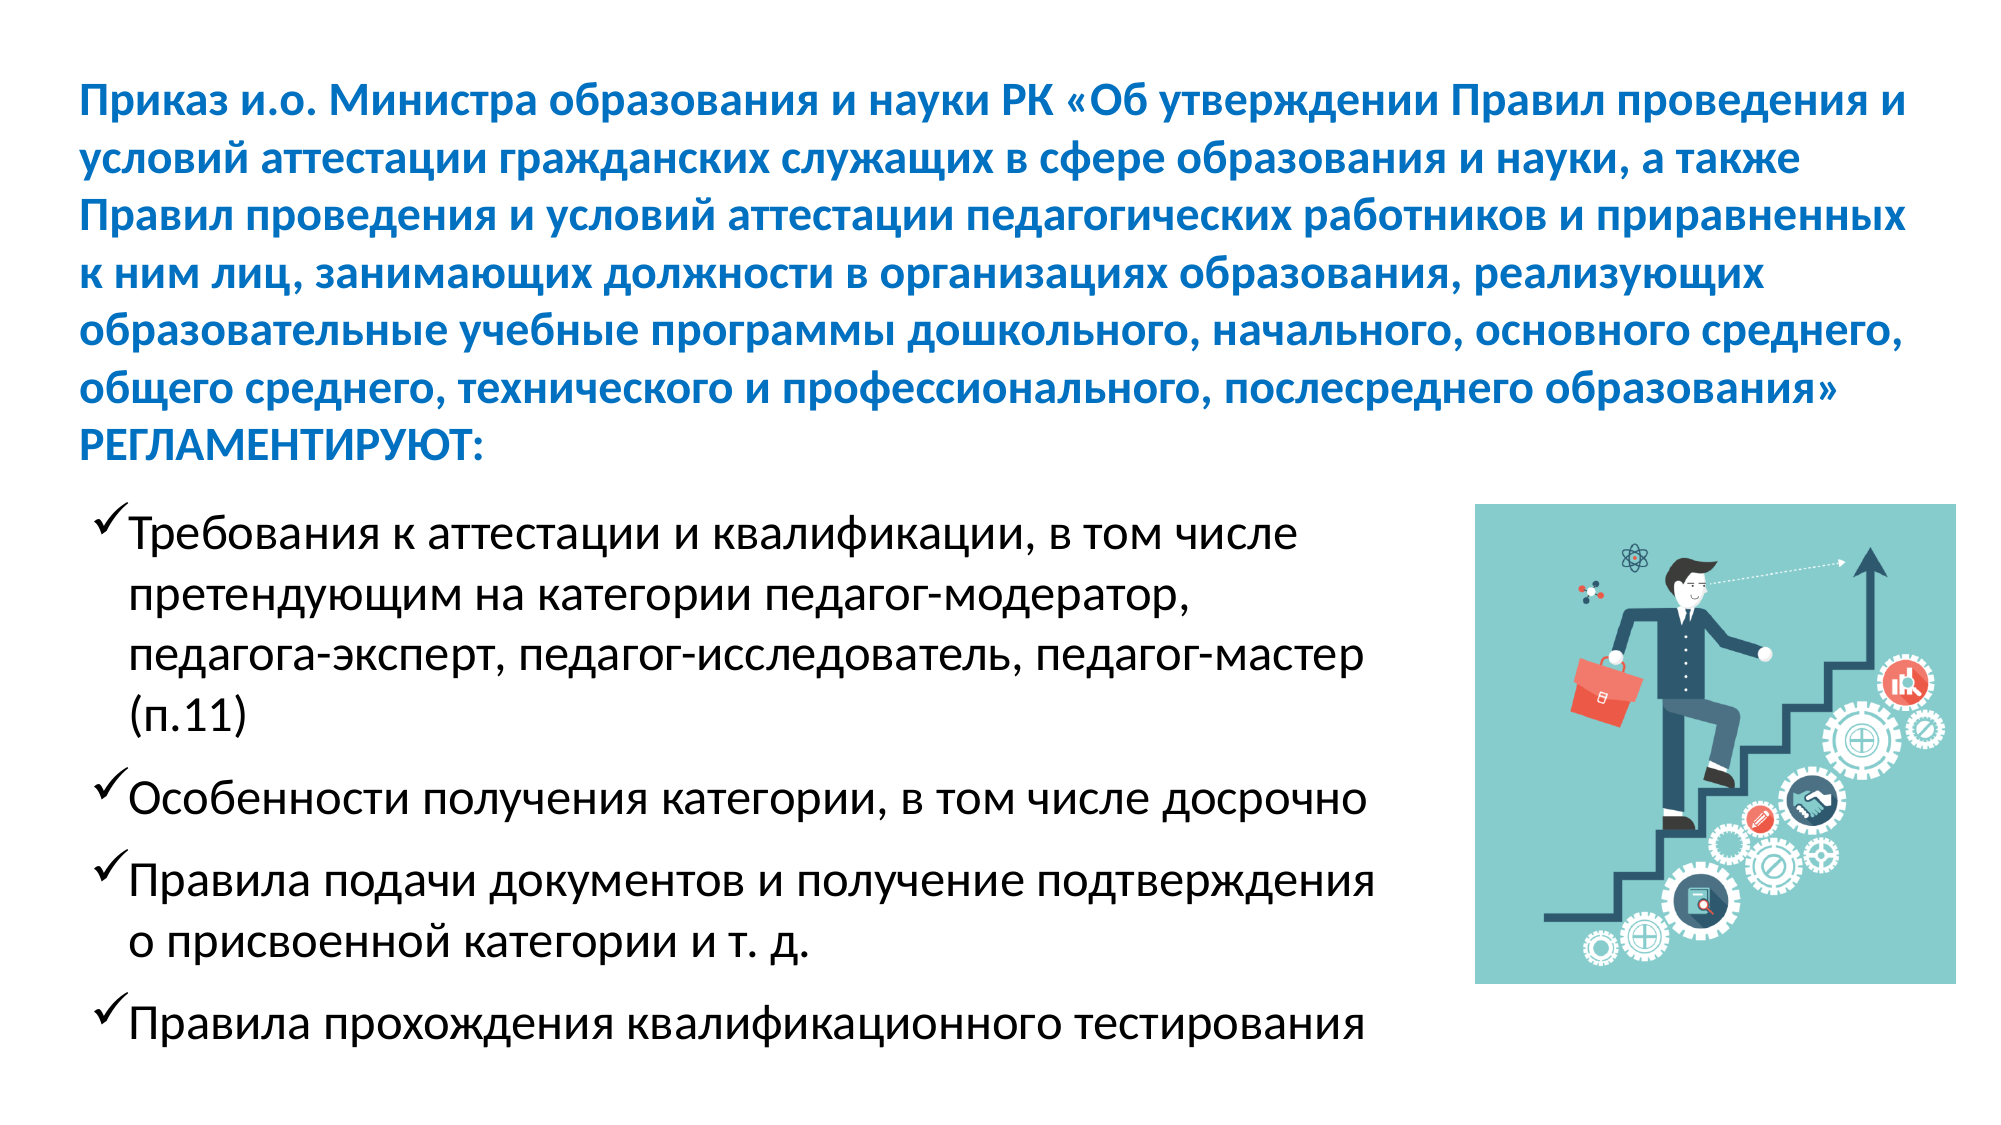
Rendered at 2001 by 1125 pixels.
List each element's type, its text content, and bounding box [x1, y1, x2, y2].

list Требования к аттестации и квалификации, в том числе претендующим на категории педагог-модератор, педагога-эксперт, педагог-исследователь, педагог-мастер (п.11) Особенности получения категории, в том числе досрочно Правила подачи документов и получение подтверждения о присвоенной категории и т. д. Правила прохождения квалификационного тестирования [75, 491, 1406, 1100]
picture [1475, 504, 1956, 984]
title Приказ и.о. Министра образования и науки РК «Об утверждении Правил проведения и условий аттестации гражданских служащих в сфере образования и науки, а также Правил проведения и условий аттестации педагогических работников и приравненных к ним лиц, занимающих должности в организациях образования, реализующих образовательные учебные программы дошкольного, начального, основного среднего, общего среднего, технического и профессионального, послесреднего образования» РЕГЛАМЕНТИРУЮТ: [64, 45, 1936, 493]
